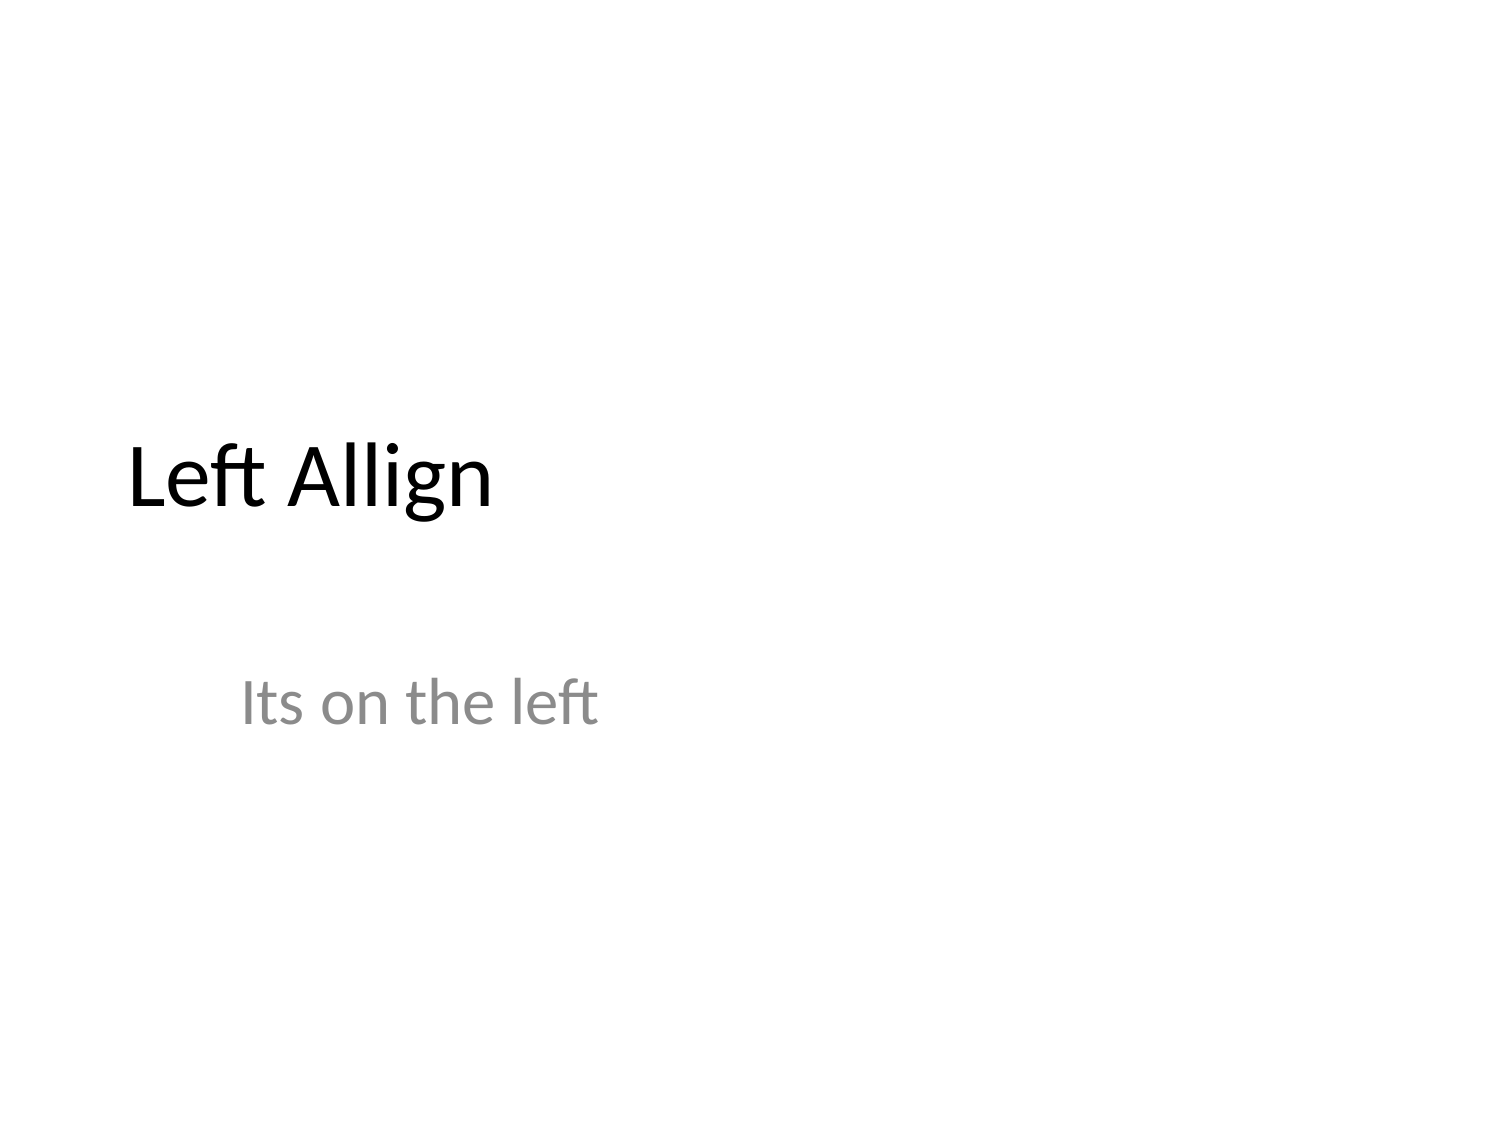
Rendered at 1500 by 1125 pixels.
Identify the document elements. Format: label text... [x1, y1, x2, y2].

title Left Allign [112, 349, 1388, 591]
subtitle Its on the left [225, 650, 1275, 938]
